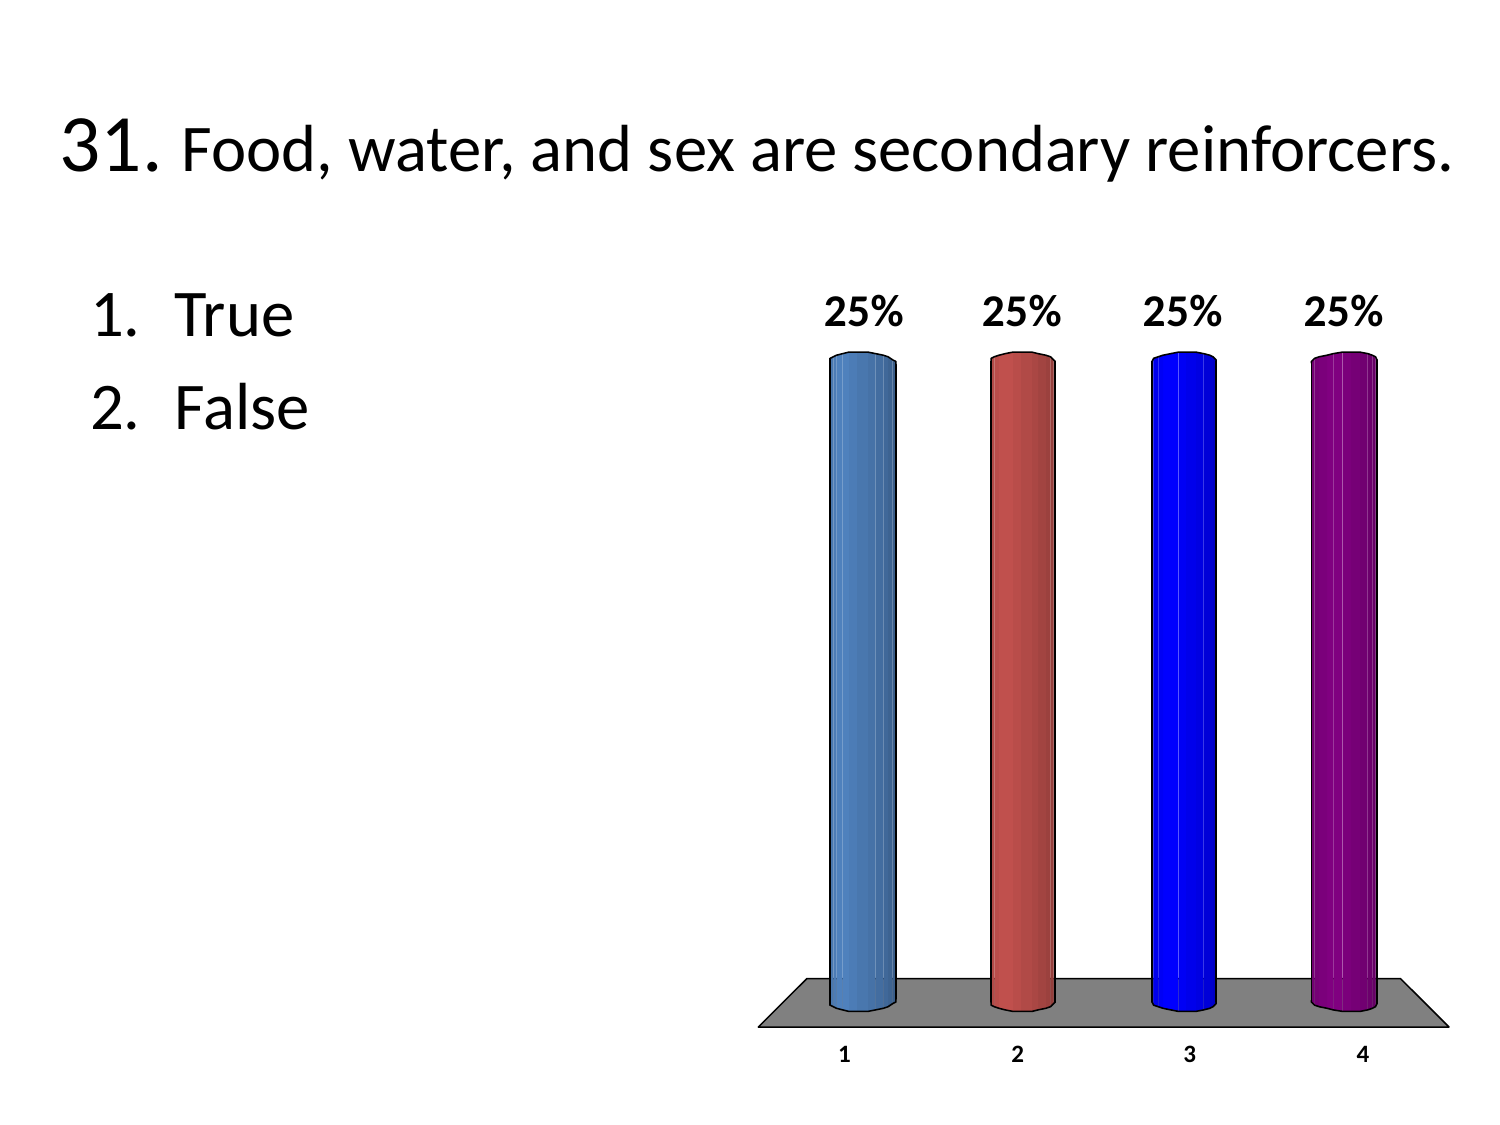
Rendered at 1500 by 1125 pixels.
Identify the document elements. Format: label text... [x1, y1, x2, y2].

title 31. Food, water, and sex are secondary reinforcers. [24, 45, 1490, 233]
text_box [739, 270, 1490, 1115]
list True False [75, 262, 750, 1005]
